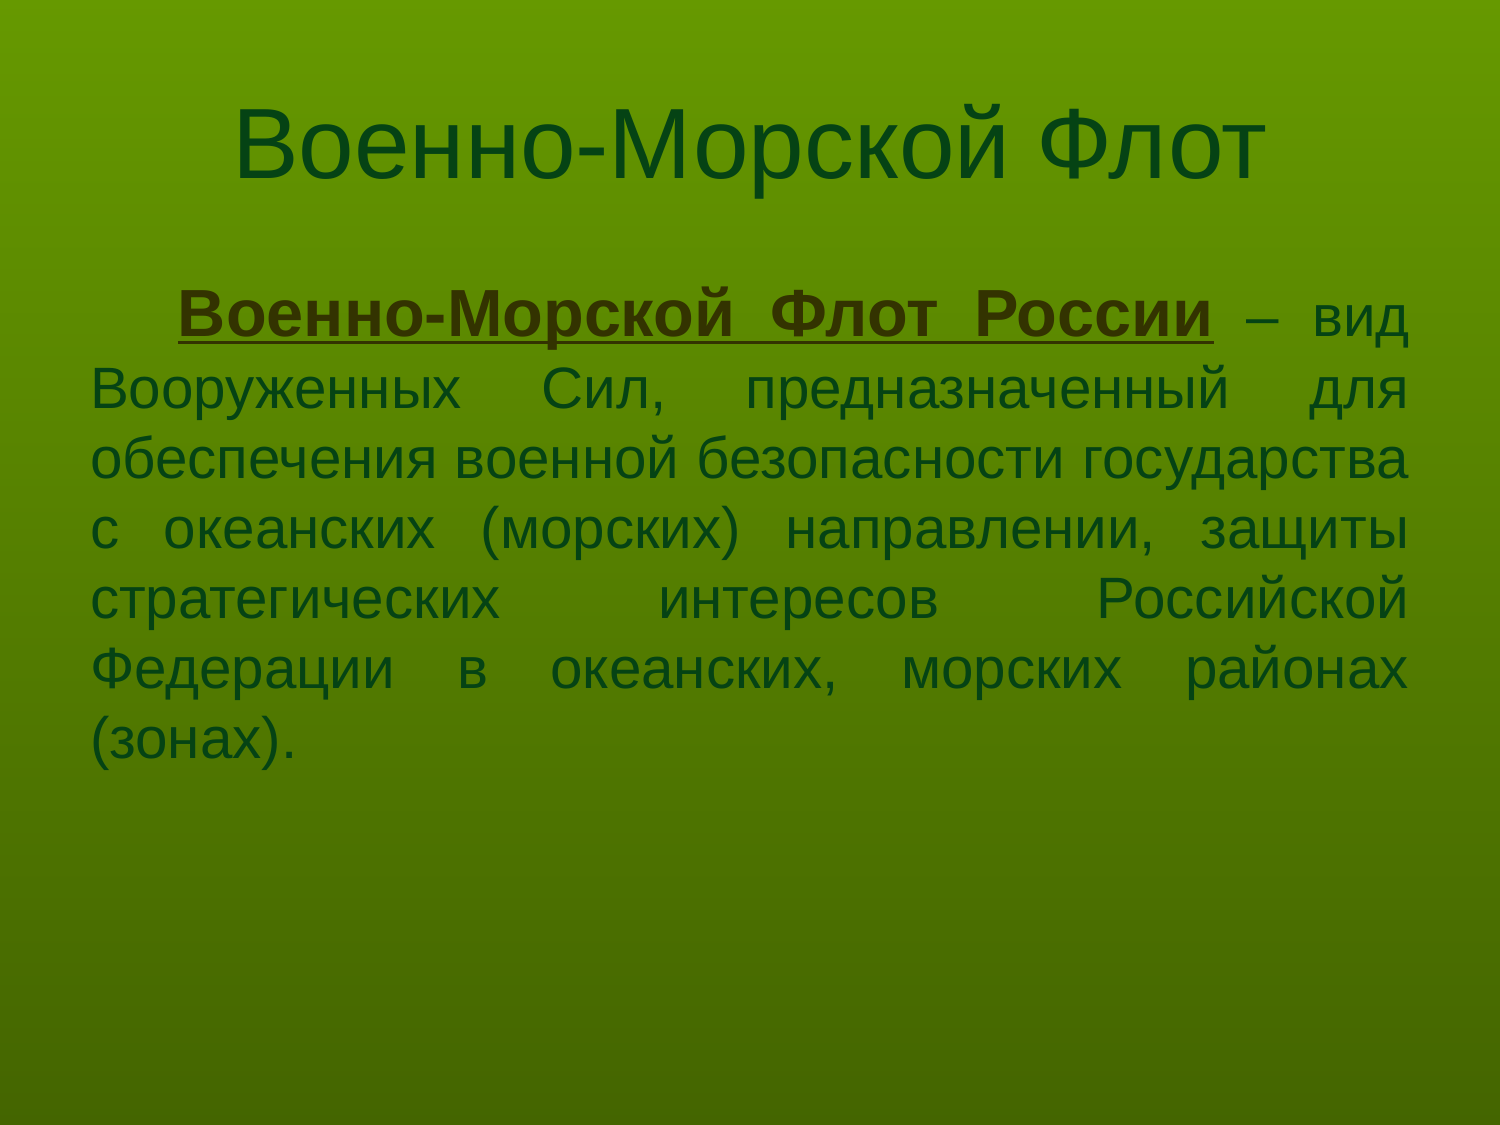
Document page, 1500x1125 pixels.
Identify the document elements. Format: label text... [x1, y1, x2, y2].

title Военно-Морской Флот [74, 44, 1426, 233]
list Военно-Морской Флот России – вид Вооруженных Сил, предназначенный для обеспечения военной безопасности государства с океанских (морских) направлении, защиты стратегических интересов Российской Федерации в океанских, морских районах (зонах). [74, 262, 1426, 1006]
